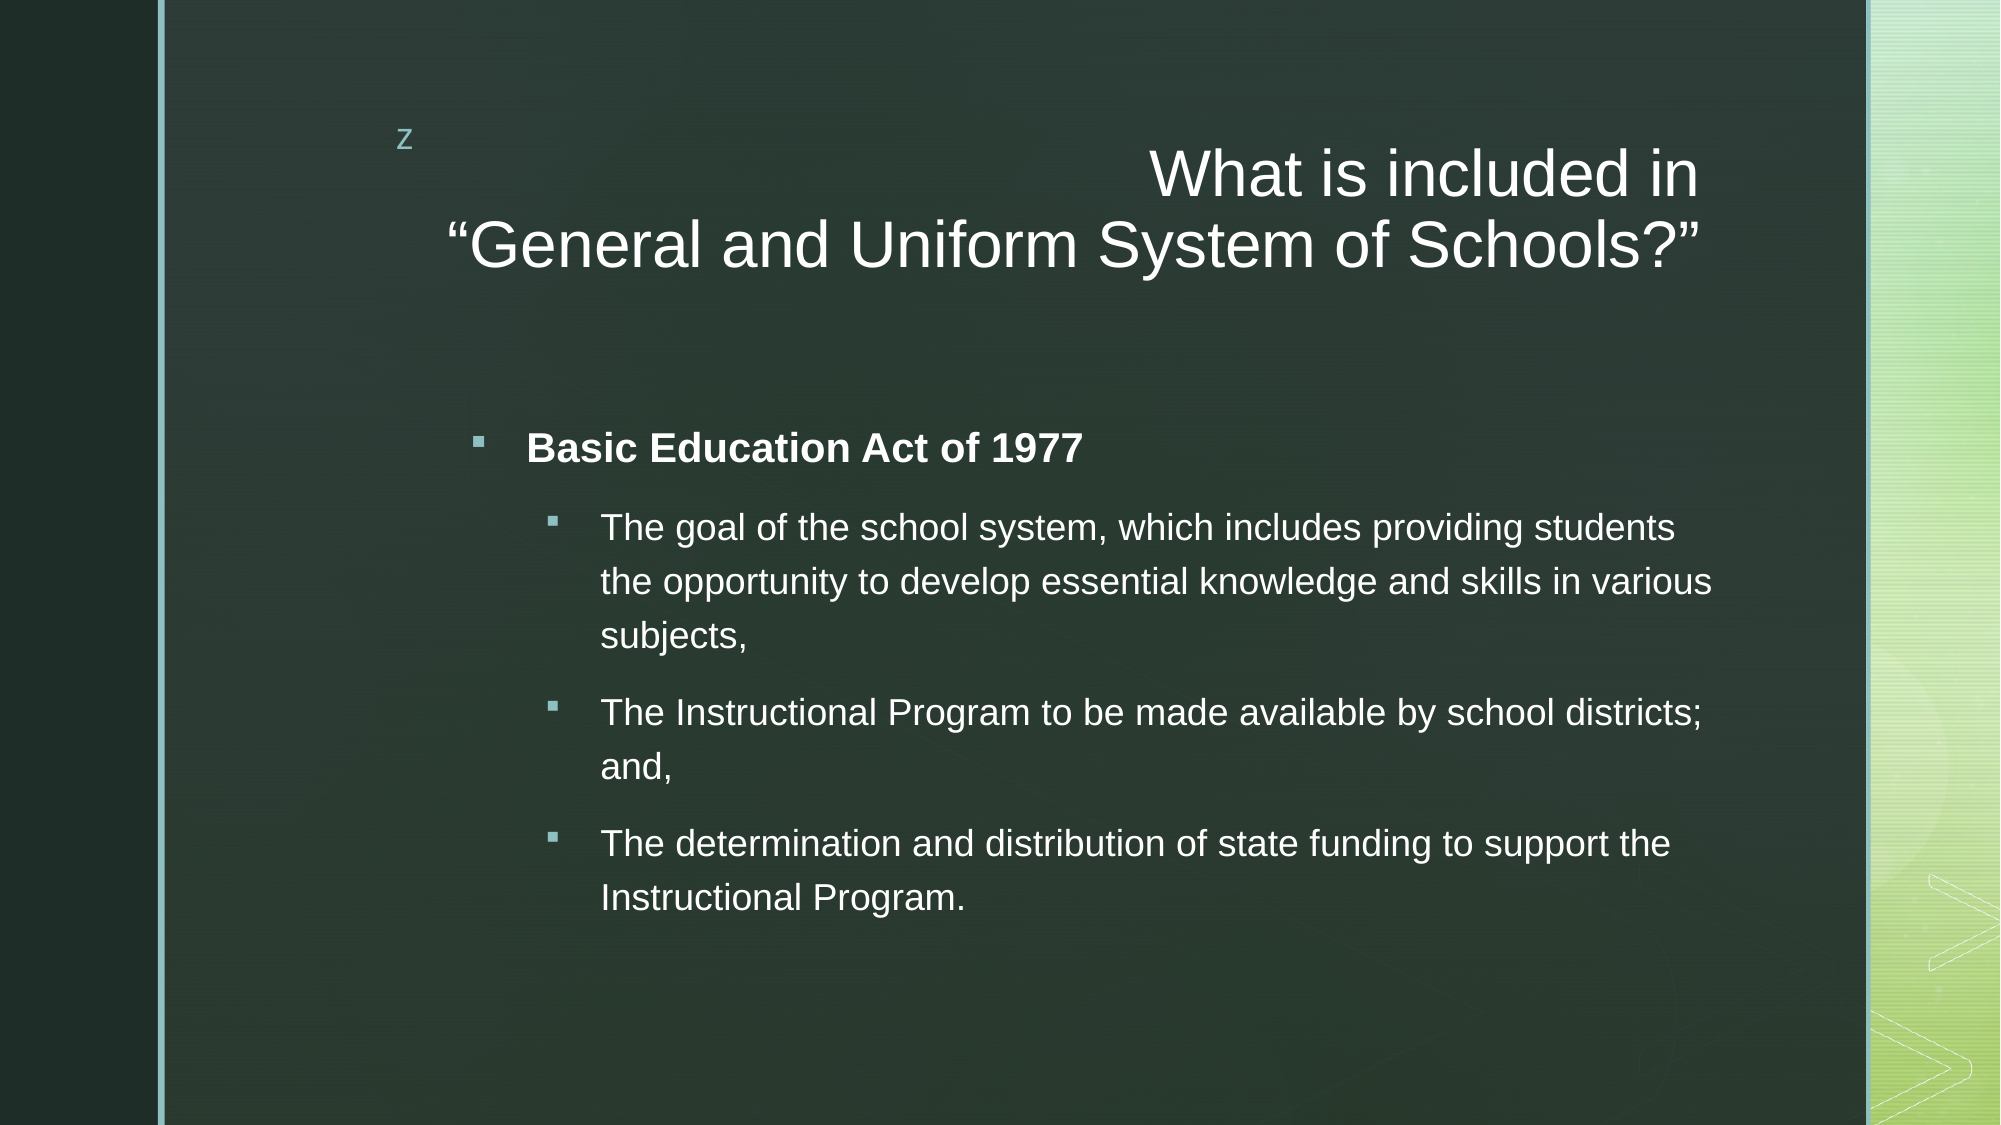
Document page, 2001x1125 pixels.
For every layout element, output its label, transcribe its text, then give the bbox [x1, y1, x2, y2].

list Basic Education Act of 1977 The goal of the school system, which includes providing students the opportunity to develop essential knowledge and skills in various subjects, The Instructional Program to be made available by school districts; and, The determination and distribution of state funding to support the Instructional Program. [454, 336, 1734, 993]
title What is included in “General and Uniform System of Schools?” [428, 132, 1734, 310]
picture [1871, 0, 2001, 1125]
